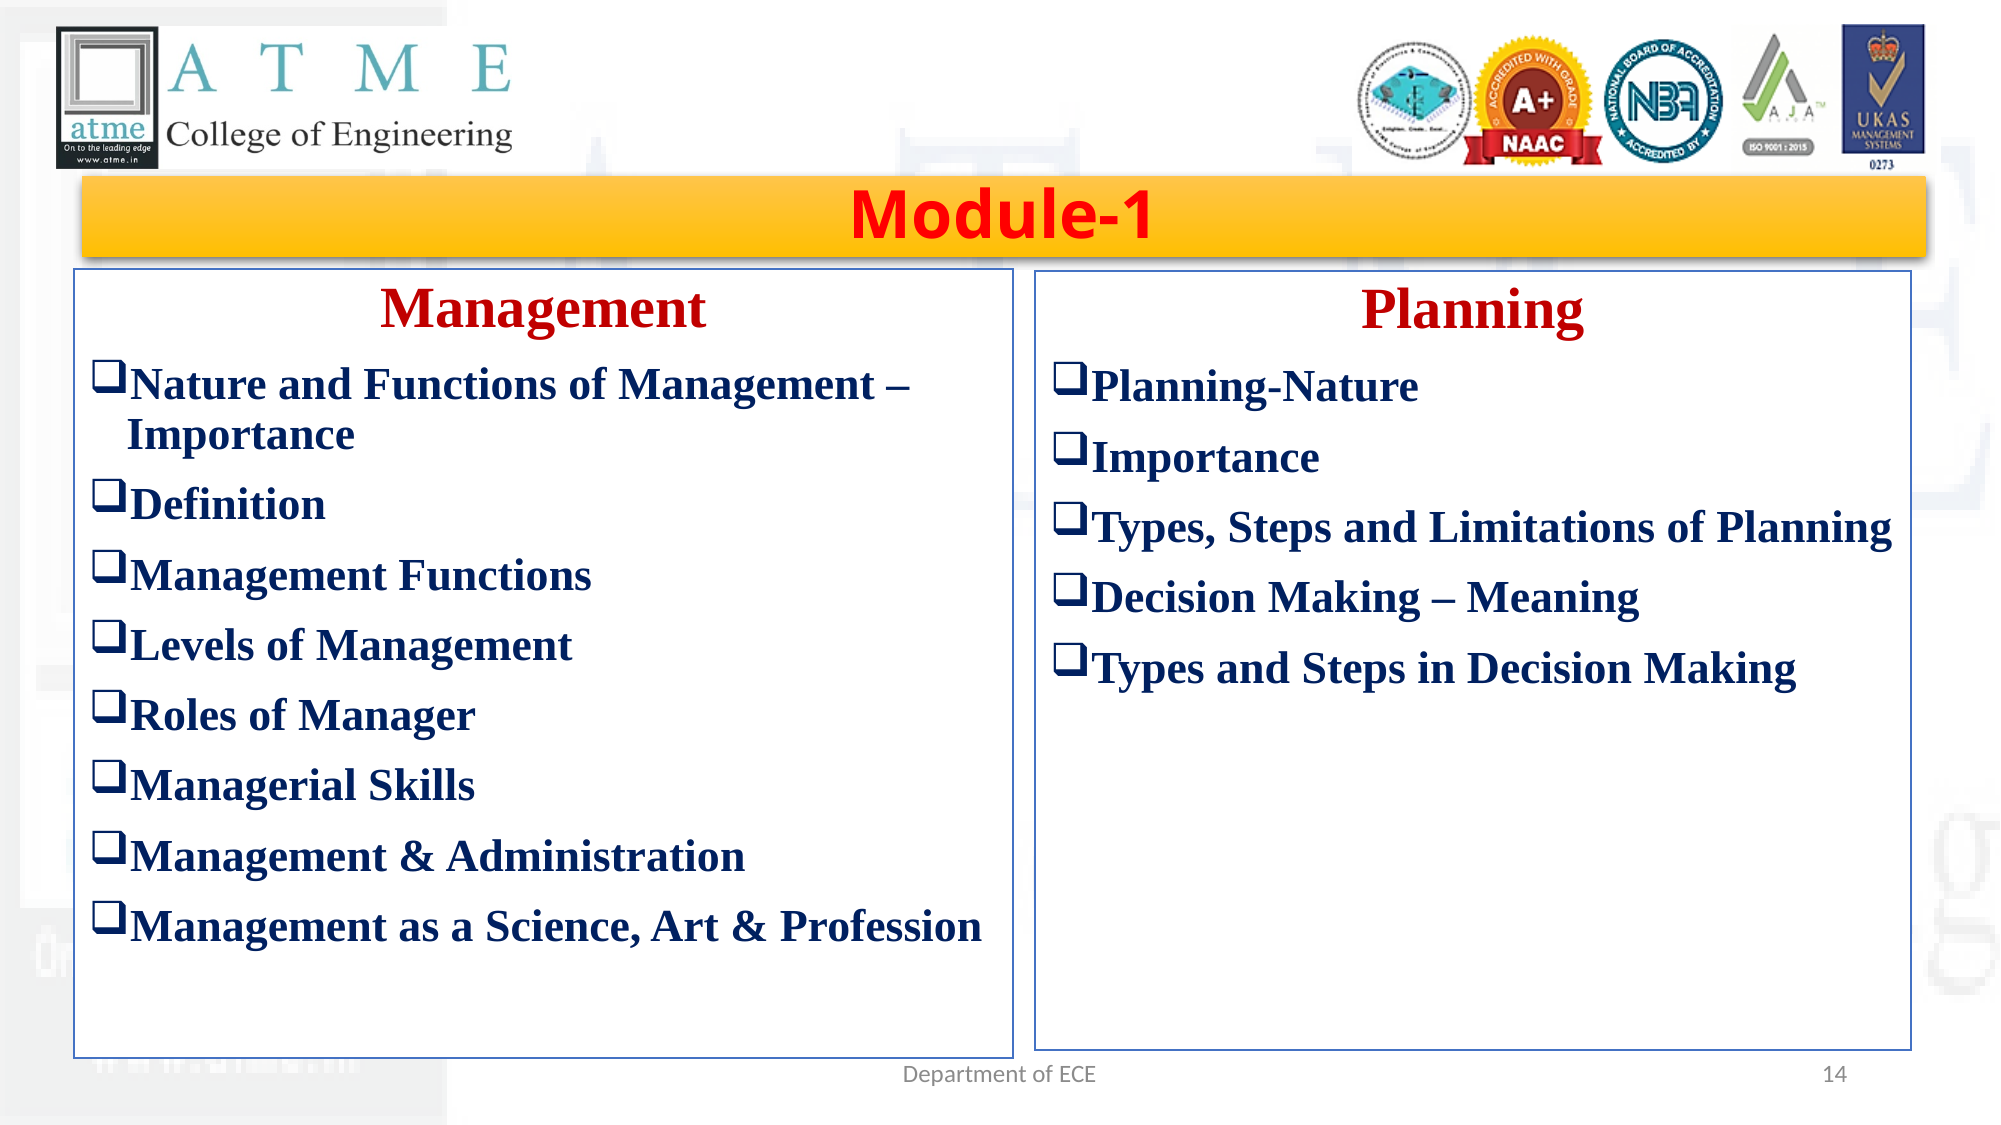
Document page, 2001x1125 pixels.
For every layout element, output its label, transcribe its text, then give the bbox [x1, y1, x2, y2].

picture [56, 26, 512, 169]
picture [1352, 24, 1941, 182]
list Management Nature and Functions of Management – Importance Definition Management Functions Levels of Management Roles of Manager Managerial Skills Management & Administration Management as a Science, Art & Profession [73, 268, 1014, 1059]
title Module-1 [82, 176, 1926, 257]
list Planning Planning-Nature Importance Types, Steps and Limitations of Planning Decision Making – Meaning Types and Steps in Decision Making [1034, 270, 1912, 1051]
footer Department of ECE [662, 1042, 1338, 1103]
slide_number 14 [1412, 1042, 1863, 1103]
